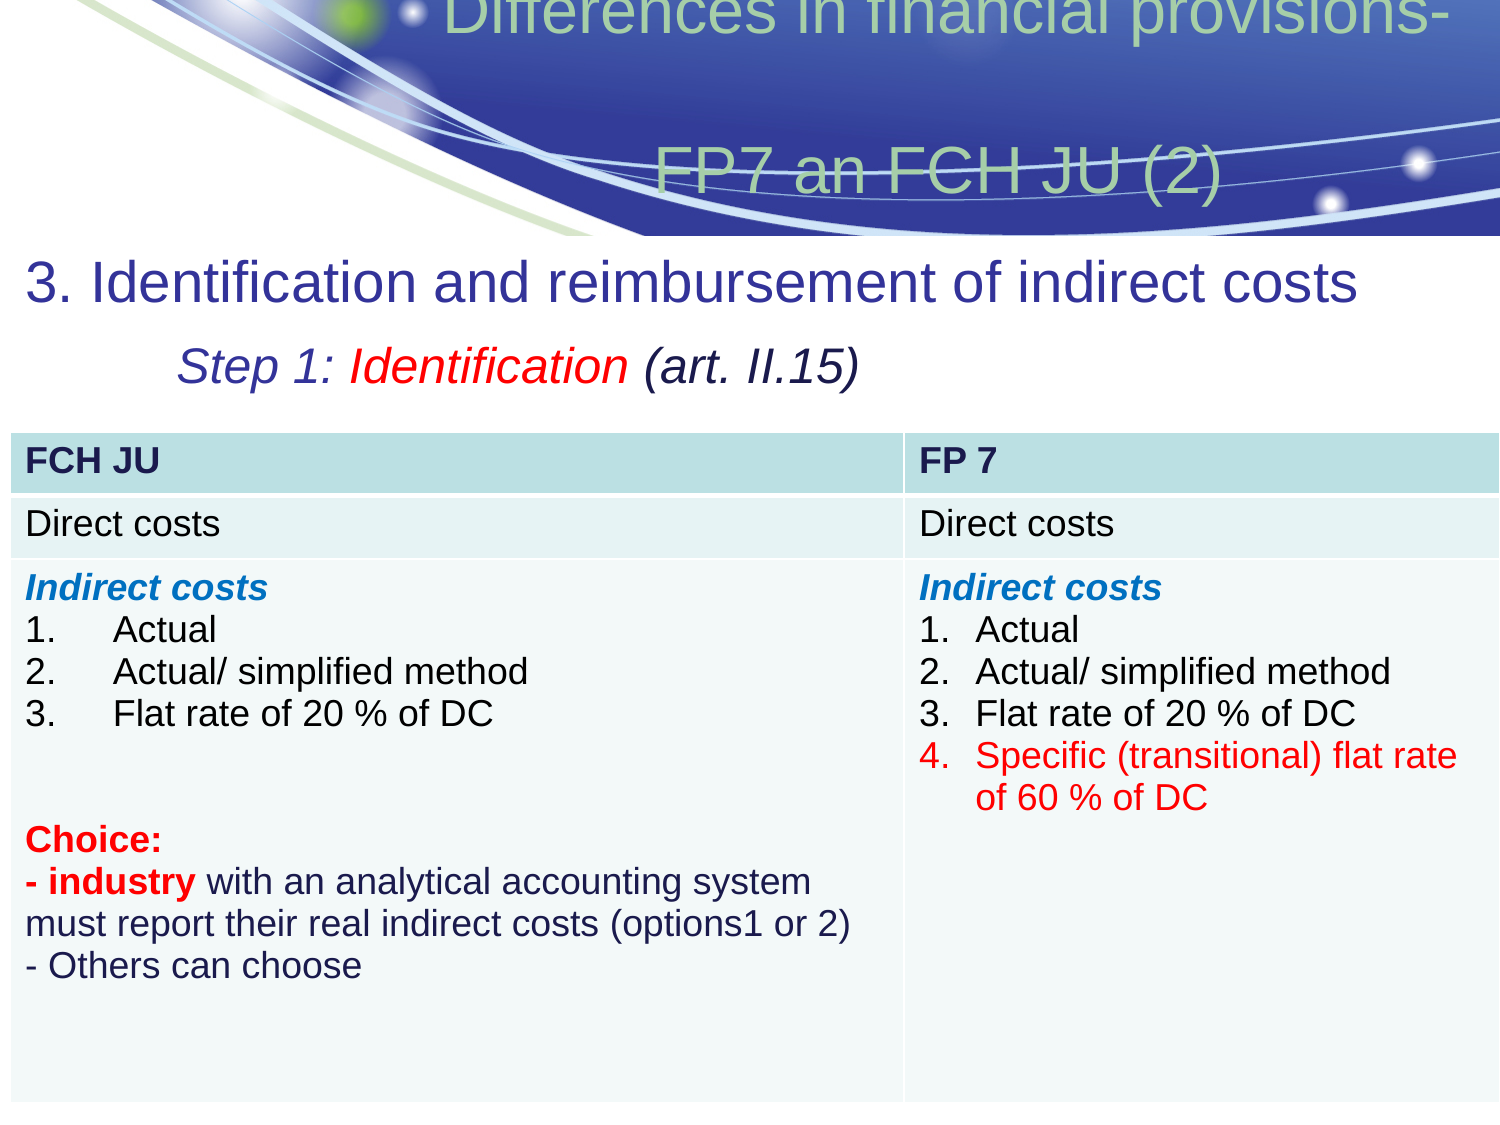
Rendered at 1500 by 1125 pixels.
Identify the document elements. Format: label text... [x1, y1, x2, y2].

title Differences in financial provisions- FP7 an FCH JU (2) [425, 3, 1471, 191]
table_cell Direct costs [905, 498, 1499, 558]
picture [0, 0, 1500, 1125]
table_cell Direct costs [11, 498, 903, 558]
table_cell Indirect costs Actual Actual/ simplified method Flat rate of 20 % of DC Specific (transitional) flat rate of 60 % of DC [905, 560, 1499, 1102]
table_header FCH JU [11, 433, 903, 493]
list 3. Identification and reimbursement of indirect costs Step 1: Identification (art. II.15) [10, 236, 1500, 431]
table_cell Indirect costs Actual Actual/ simplified method Flat rate of 20 % of DC Choice: - industry with an analytical accounting system must report their real indirect costs (options1 or 2) - Others can choose [11, 560, 903, 1102]
table_header FP 7 [905, 433, 1499, 493]
